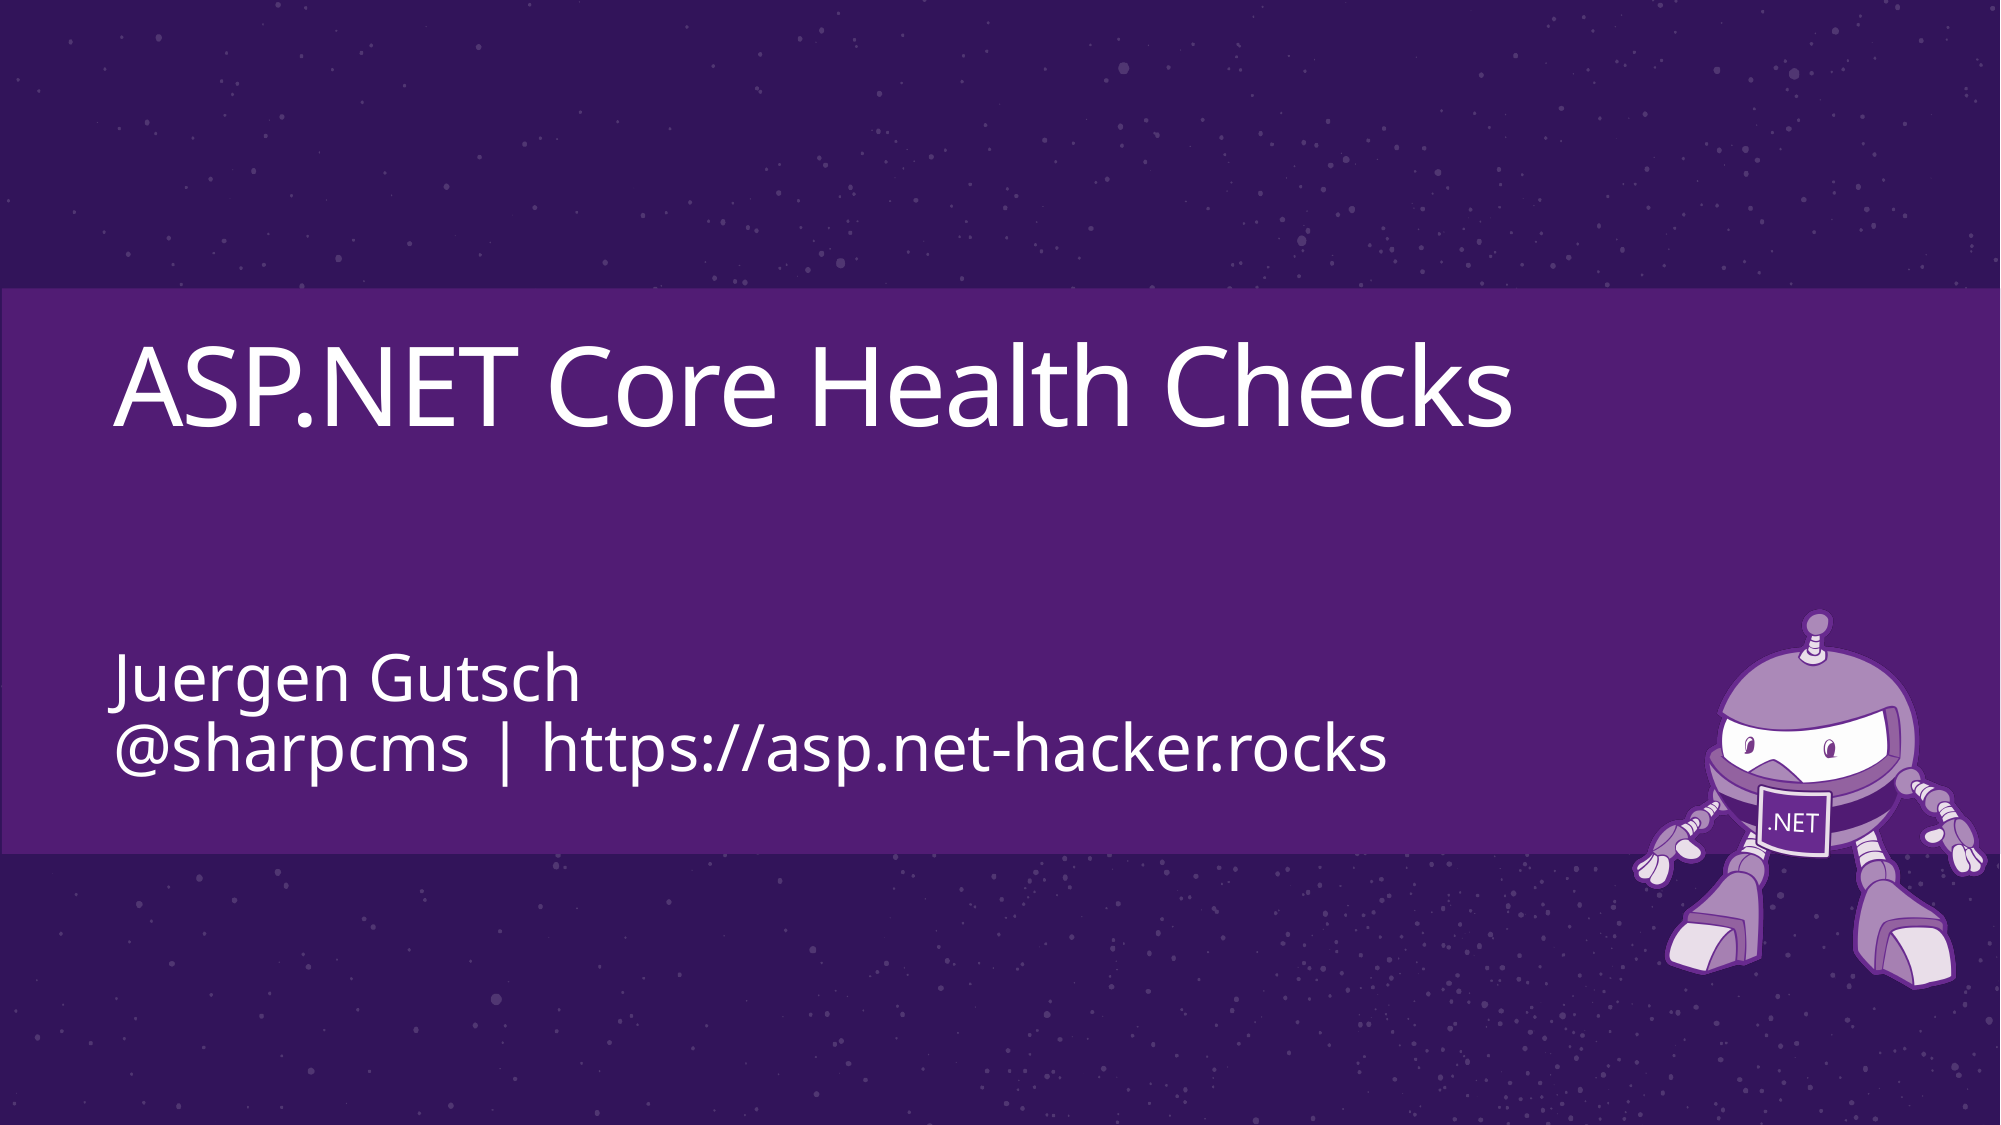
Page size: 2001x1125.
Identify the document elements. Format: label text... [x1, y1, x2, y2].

picture [0, 0, 2000, 1125]
title ASP.NET Core Health Checks [89, 315, 1904, 610]
list Juergen Gutsch @sharpcms | https://asp.net-hacker.rocks [89, 626, 1707, 819]
